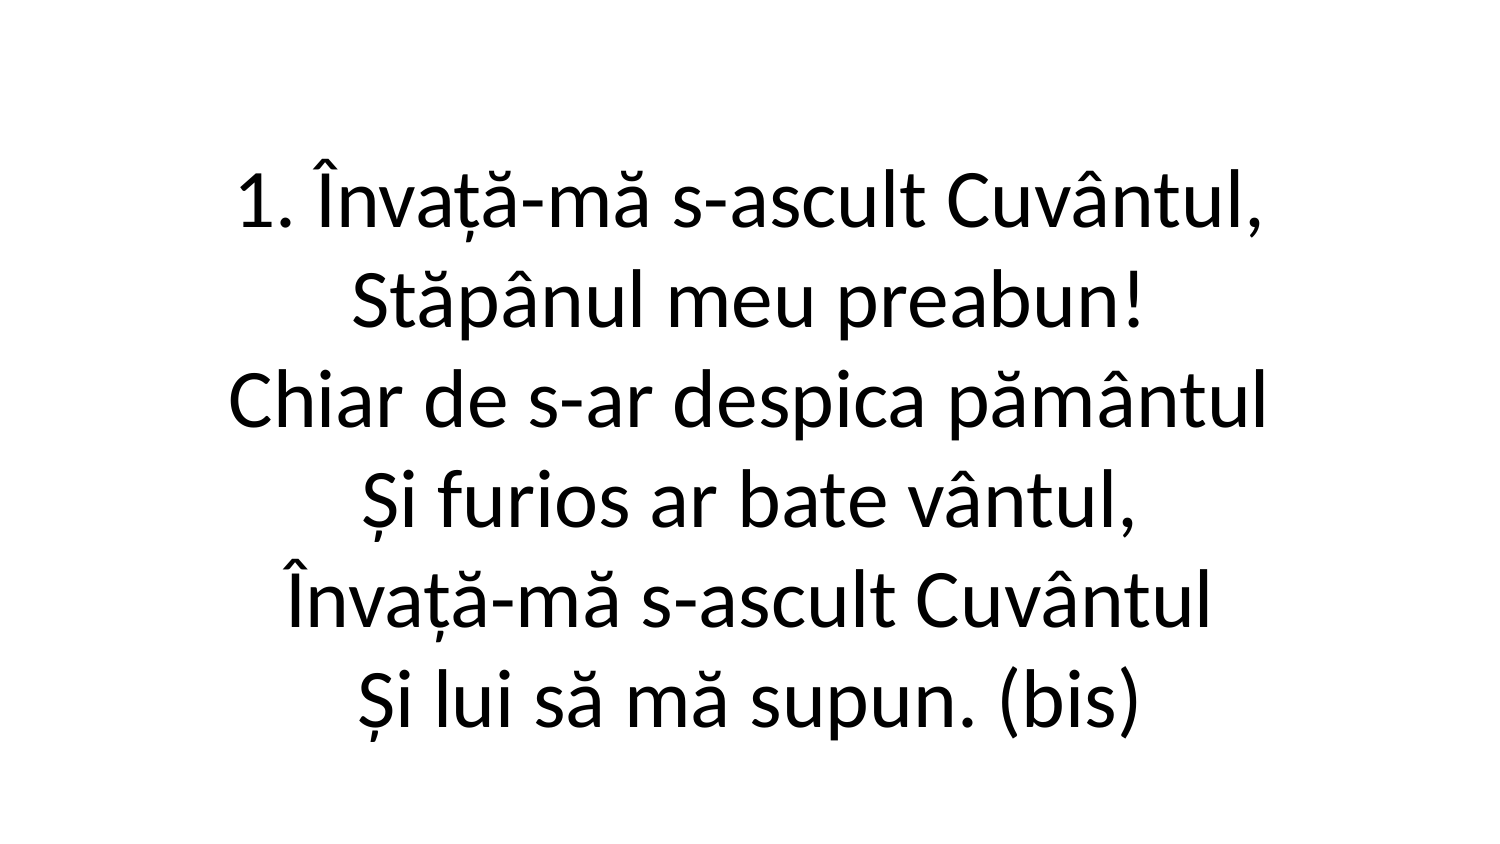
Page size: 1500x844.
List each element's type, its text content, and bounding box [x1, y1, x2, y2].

text_box 1. Învață-mă s-ascult Cuvântul, Stăpânul meu preabun! Chiar de s-ar despica pământul Și furios ar bate vântul, Învață-mă s-ascult Cuvântul Și lui să mă supun. (bis) [213, 92, 1287, 752]
